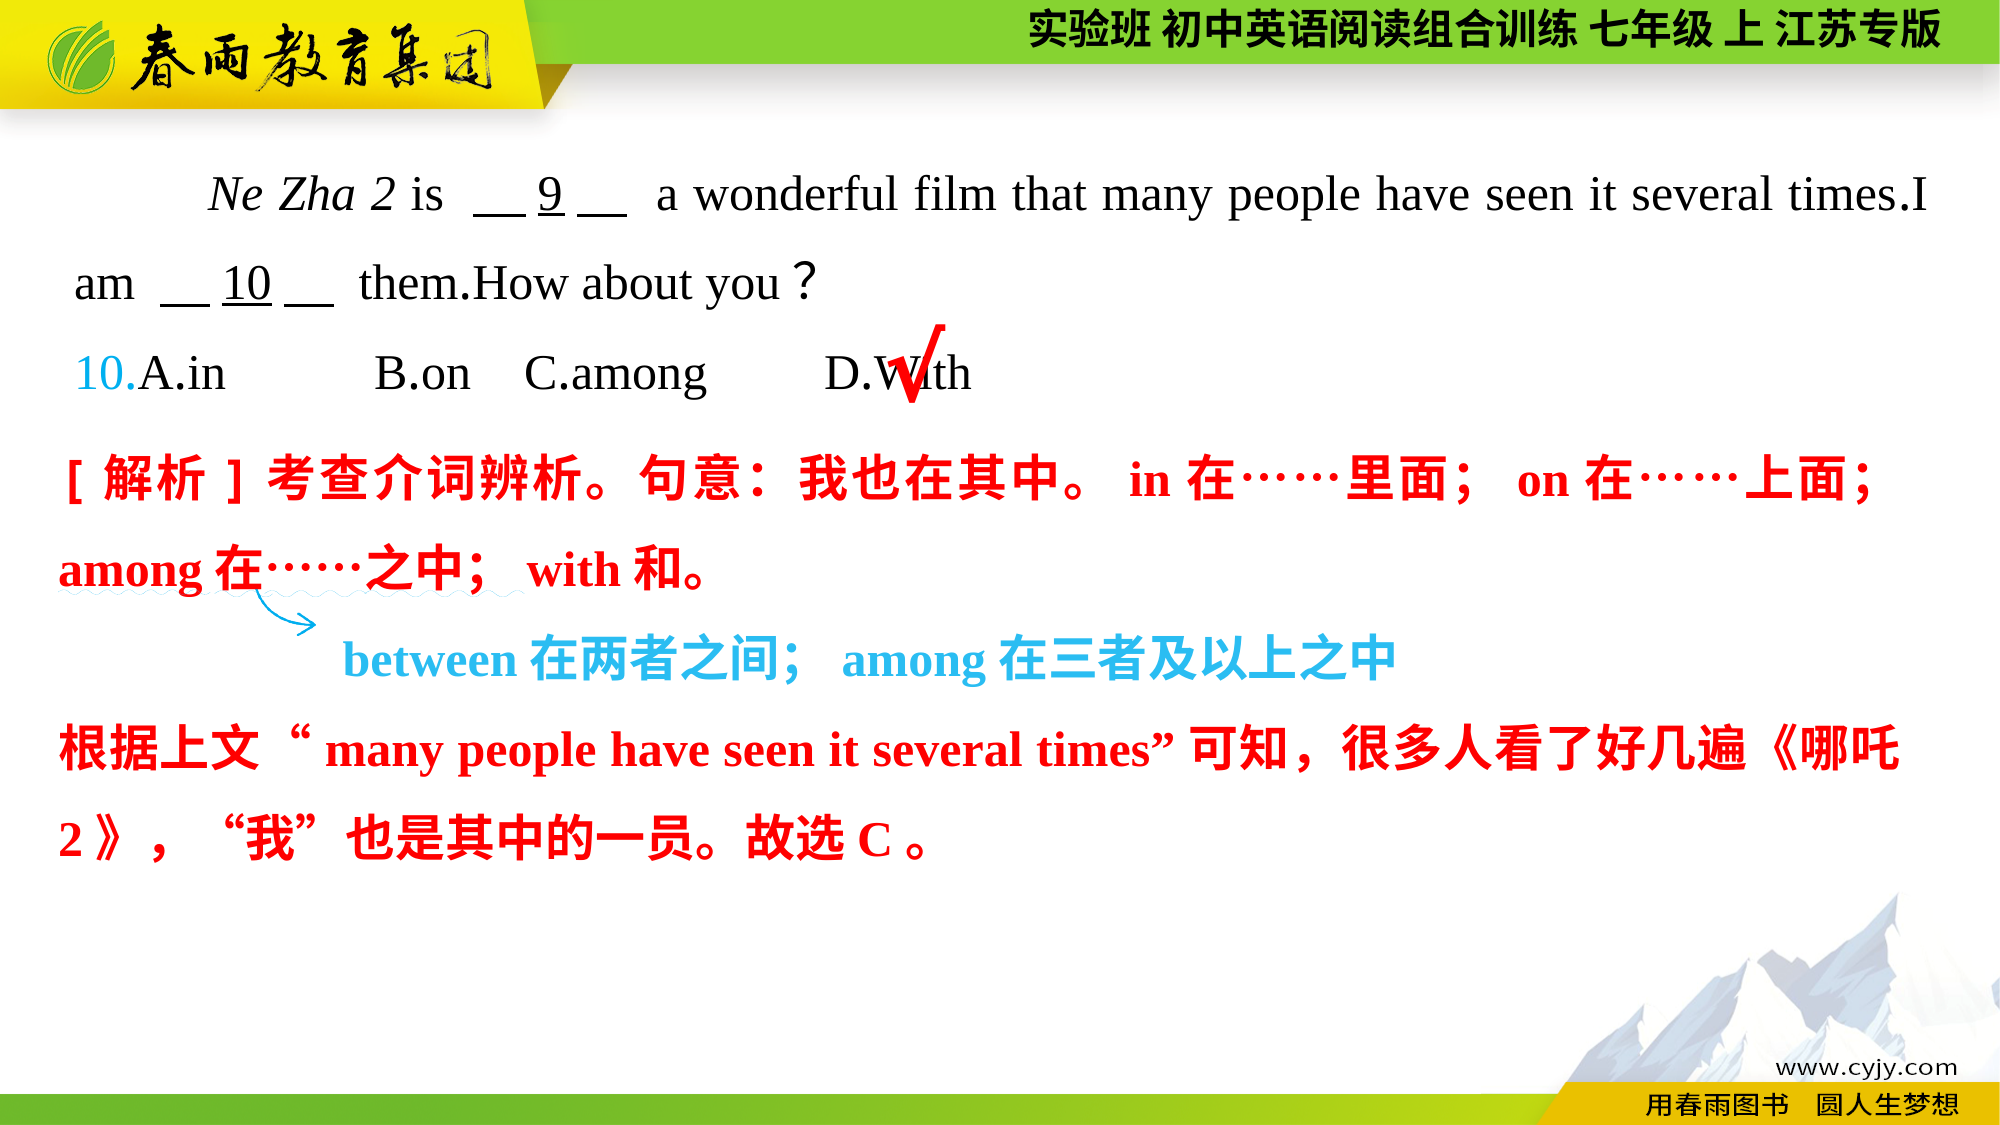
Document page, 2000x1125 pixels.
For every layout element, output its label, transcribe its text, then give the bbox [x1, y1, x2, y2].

text_box [解析]考查介词辨析。句意：我也在其中。in在……里面；on在……上面；among在……之中；with和。 between在两者之间；among在三者及以上之中 根据上文“many people have seen it several times”可知，很多人看了好几遍《哪吒2》，“我”也是其中的一员。故选C。 [43, 408, 1928, 874]
picture [0, 0, 2000, 1125]
list Ne Zha 2 is 9 a wonderful film that many people have seen it several times.I am 10 them.How about you？ 10.A.in B.on C.among D.With [59, 122, 1944, 399]
text_box √ [869, 302, 968, 408]
